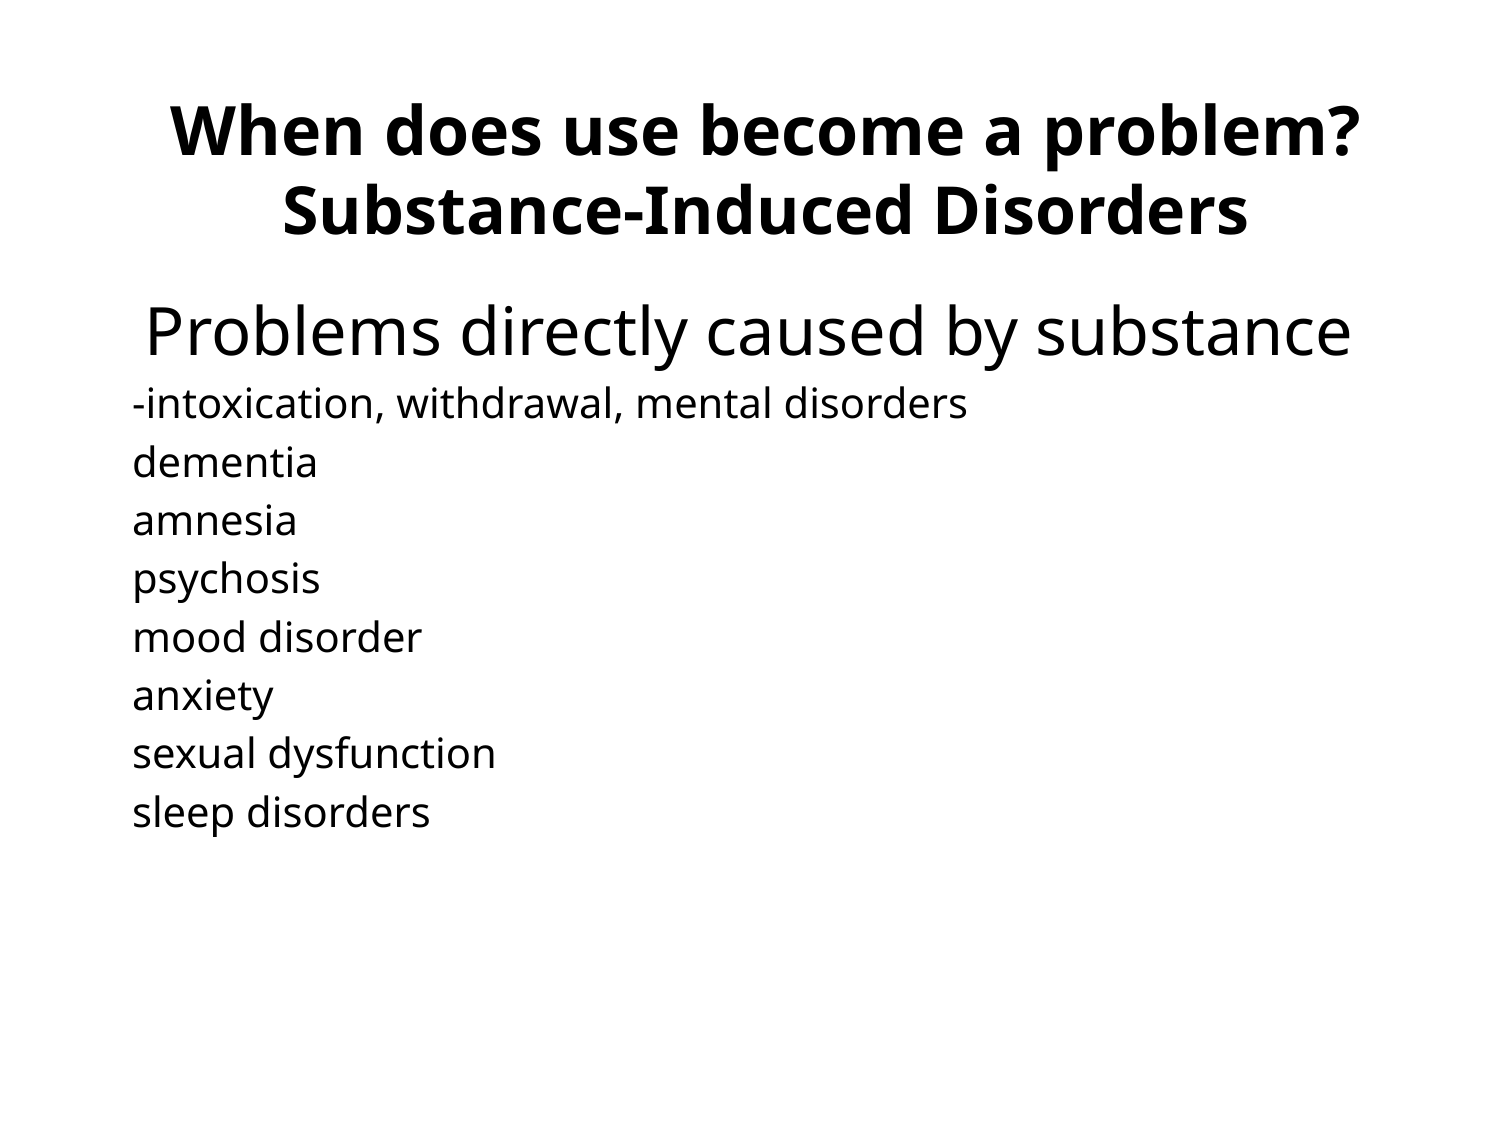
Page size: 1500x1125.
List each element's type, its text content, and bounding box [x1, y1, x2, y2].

subtitle Problems directly caused by substance -intoxication, withdrawal, mental disorders dementia amnesia psychosis mood disorder anxiety sexual dysfunction sleep disorders [117, 281, 1383, 1043]
title When does use become a problem? Substance-Induced Disorders [128, 46, 1404, 288]
